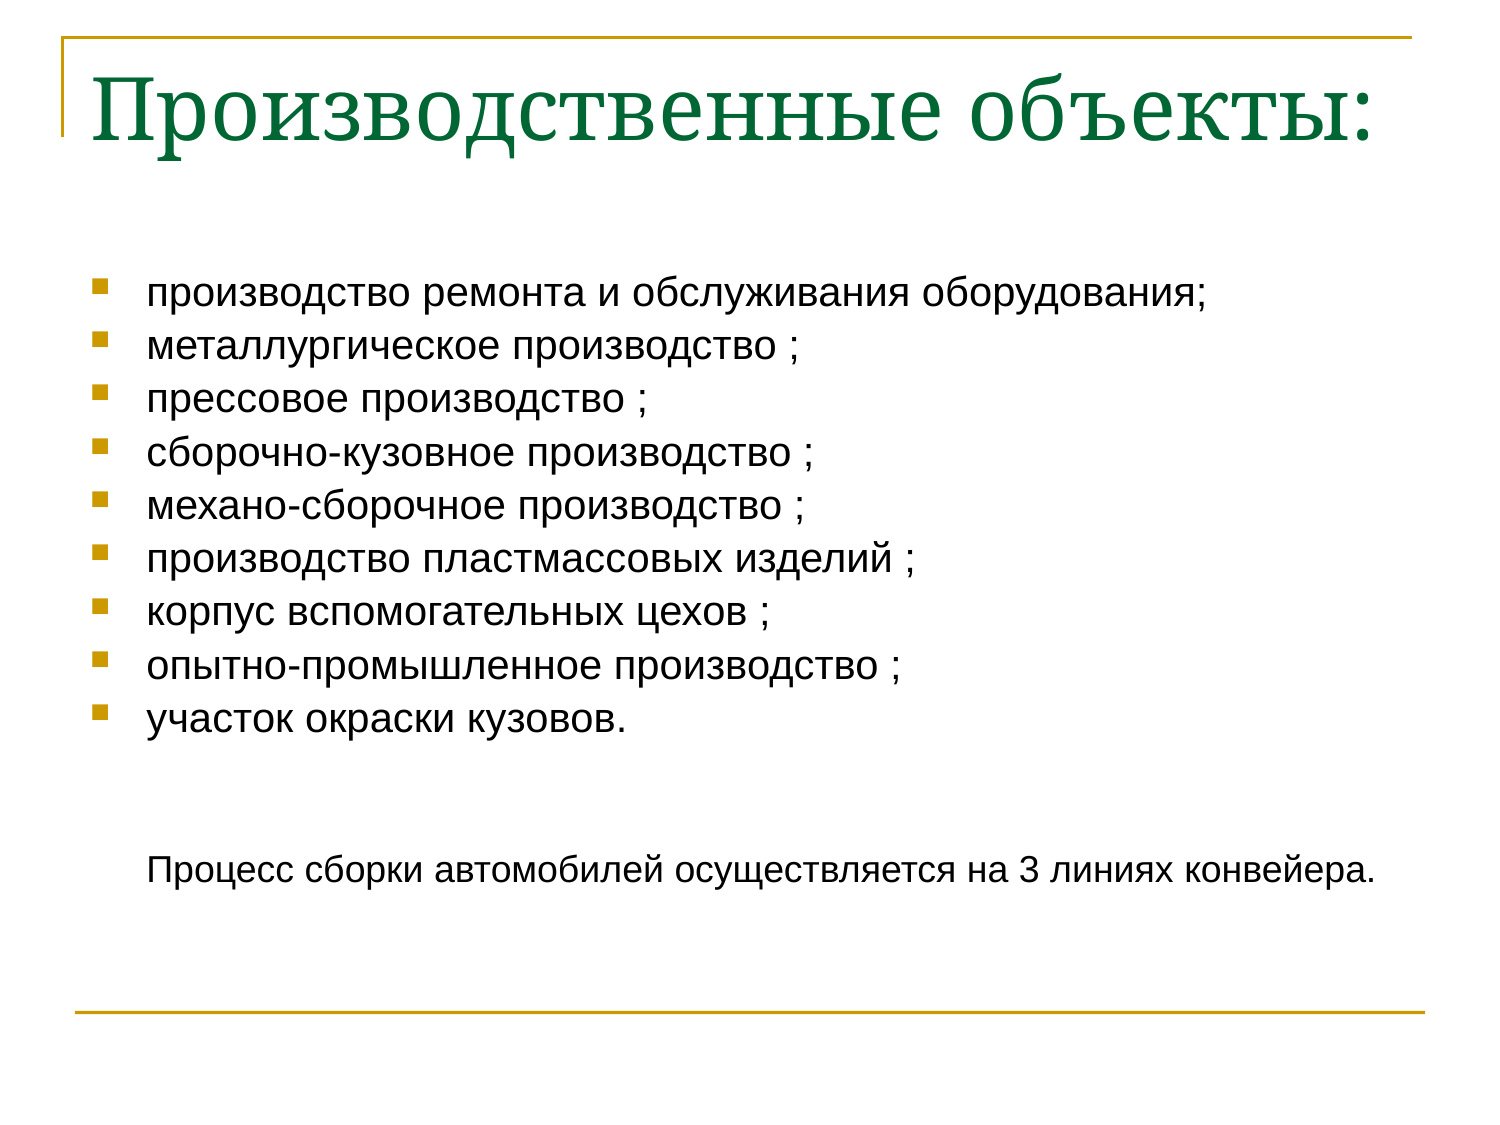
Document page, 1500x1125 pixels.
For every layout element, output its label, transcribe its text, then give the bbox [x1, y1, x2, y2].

list производство ремонта и обслуживания оборудования; металлургическое производство ; прессовое производство ; сборочно-кузовное производство ; механо-сборочное производство ; производство пластмассовых изделий ; корпус вспомогательных цехов ; опытно-промышленное производство ; участок окраски кузовов. Процесс сборки автомобилей осуществляется на 3 линиях конвейера. [74, 262, 1426, 1083]
title Производственные объекты: [74, 45, 1426, 233]
